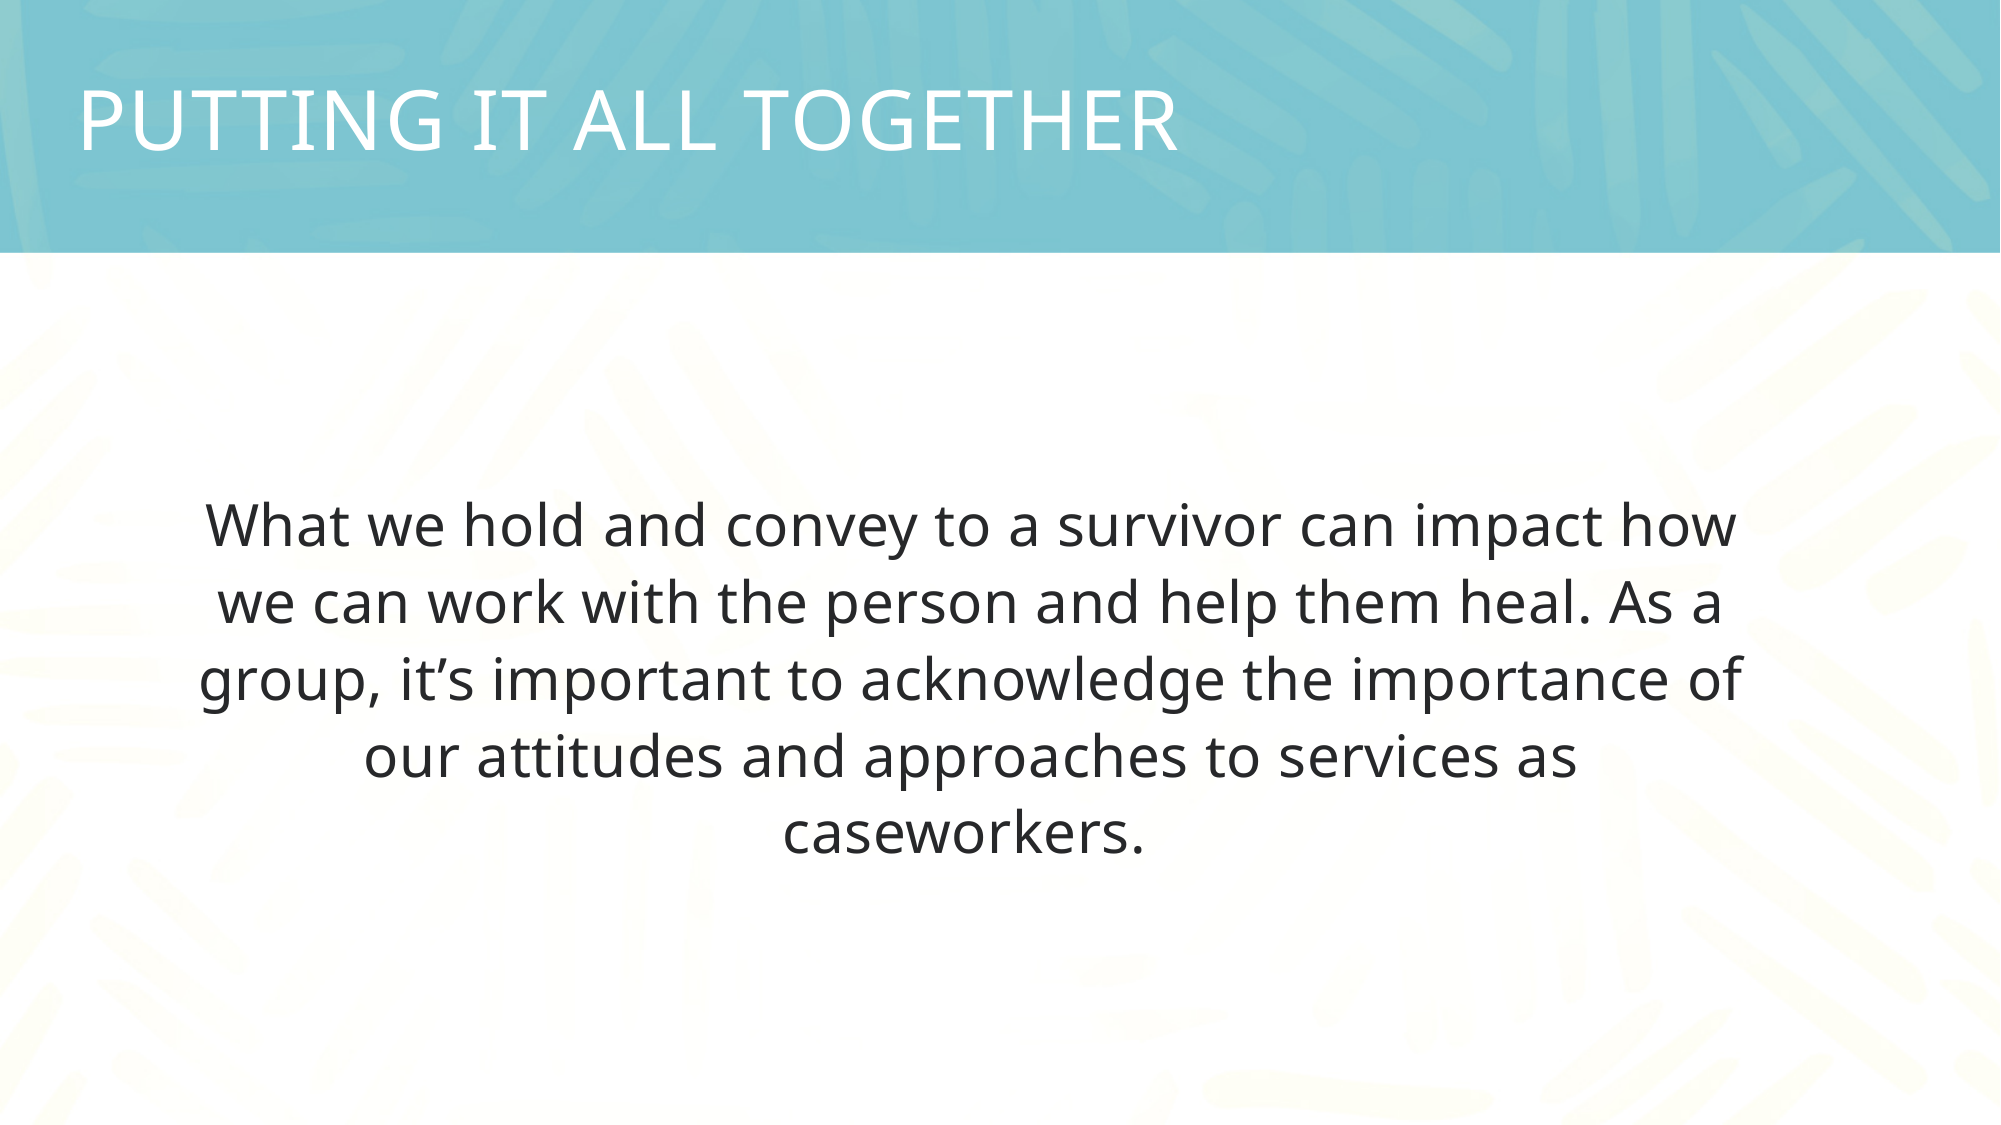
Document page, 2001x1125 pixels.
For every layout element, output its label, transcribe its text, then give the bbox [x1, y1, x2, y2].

title Putting it All together [61, 33, 1938, 220]
list What we hold and convey to a survivor can impact how we can work with the person and help them heal. As a group, it’s important to acknowledge the importance of our attitudes and approaches to services as caseworkers. [167, 374, 1763, 1036]
picture [0, 0, 2000, 1125]
